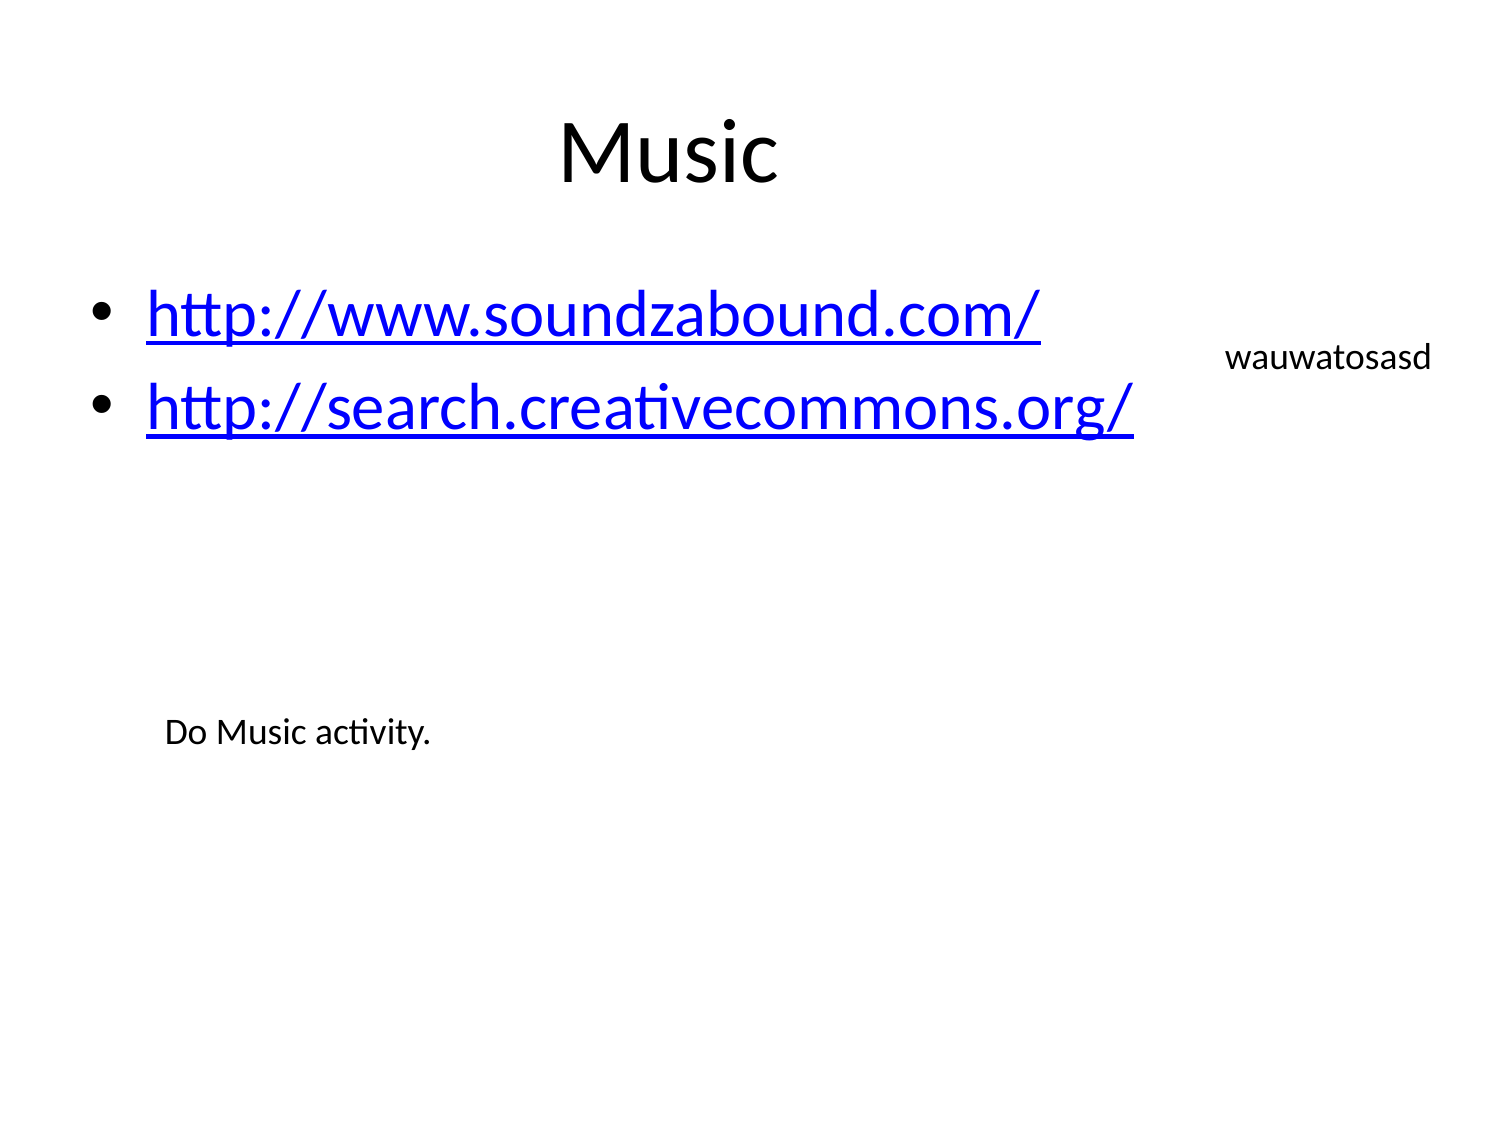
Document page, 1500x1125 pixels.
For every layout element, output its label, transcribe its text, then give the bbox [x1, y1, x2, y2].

text_box Do Music activity. [149, 699, 1338, 760]
list http://www.soundzabound.com/ http://search.creativecommons.org/ [75, 262, 1425, 1005]
text_box wauwatosasd [1210, 324, 1448, 385]
title Music [75, 52, 1263, 240]
